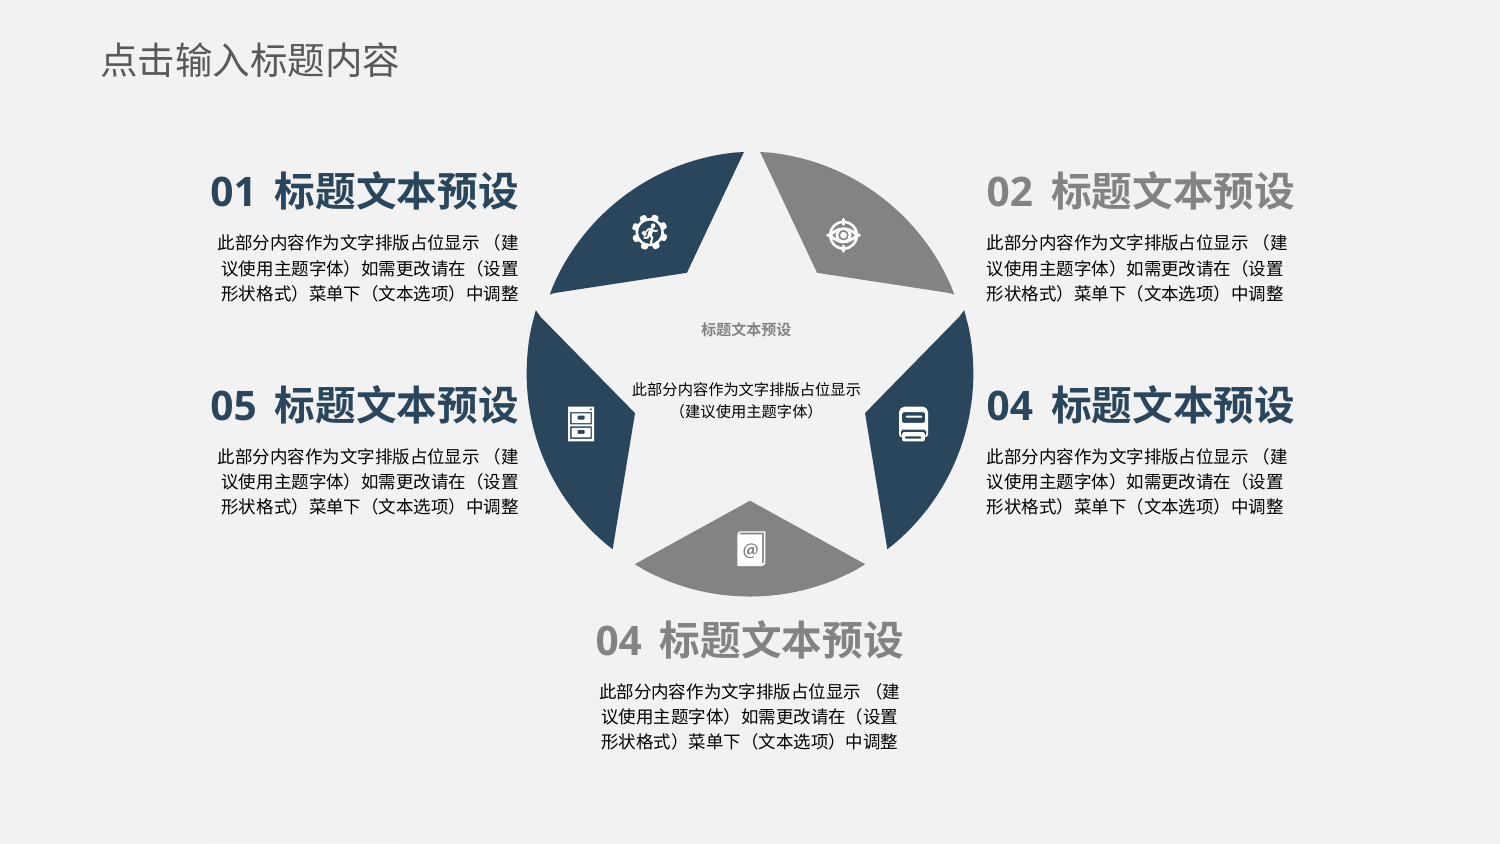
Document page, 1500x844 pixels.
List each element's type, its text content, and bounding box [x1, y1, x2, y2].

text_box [864, 309, 974, 550]
text_box 标题文本预设 [639, 313, 860, 364]
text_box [549, 151, 745, 295]
text_box 04 标题文本预设 [986, 367, 1301, 442]
text_box 此部分内容作为文字排版占位显示 （建议使用主题字体）如需更改请在（设置形状格式）菜单下（文本选项）中调整 [593, 676, 907, 753]
text_box 此部分内容作为文字排版占位显示 （建议使用主题字体） [640, 376, 859, 436]
text_box 02 标题文本预设 [986, 153, 1301, 228]
text_box 04 标题文本预设 [593, 601, 907, 676]
text_box 点击输入标题内容 [100, 28, 450, 91]
text_box 此部分内容作为文字排版占位显示 （建议使用主题字体）如需更改请在（设置形状格式）菜单下（文本选项）中调整 [986, 442, 1301, 519]
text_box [759, 151, 955, 295]
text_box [204, 153, 520, 305]
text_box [634, 500, 866, 597]
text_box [204, 367, 520, 519]
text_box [526, 309, 636, 550]
text_box 此部分内容作为文字排版占位显示 （建议使用主题字体）如需更改请在（设置形状格式）菜单下（文本选项）中调整 [986, 228, 1301, 305]
